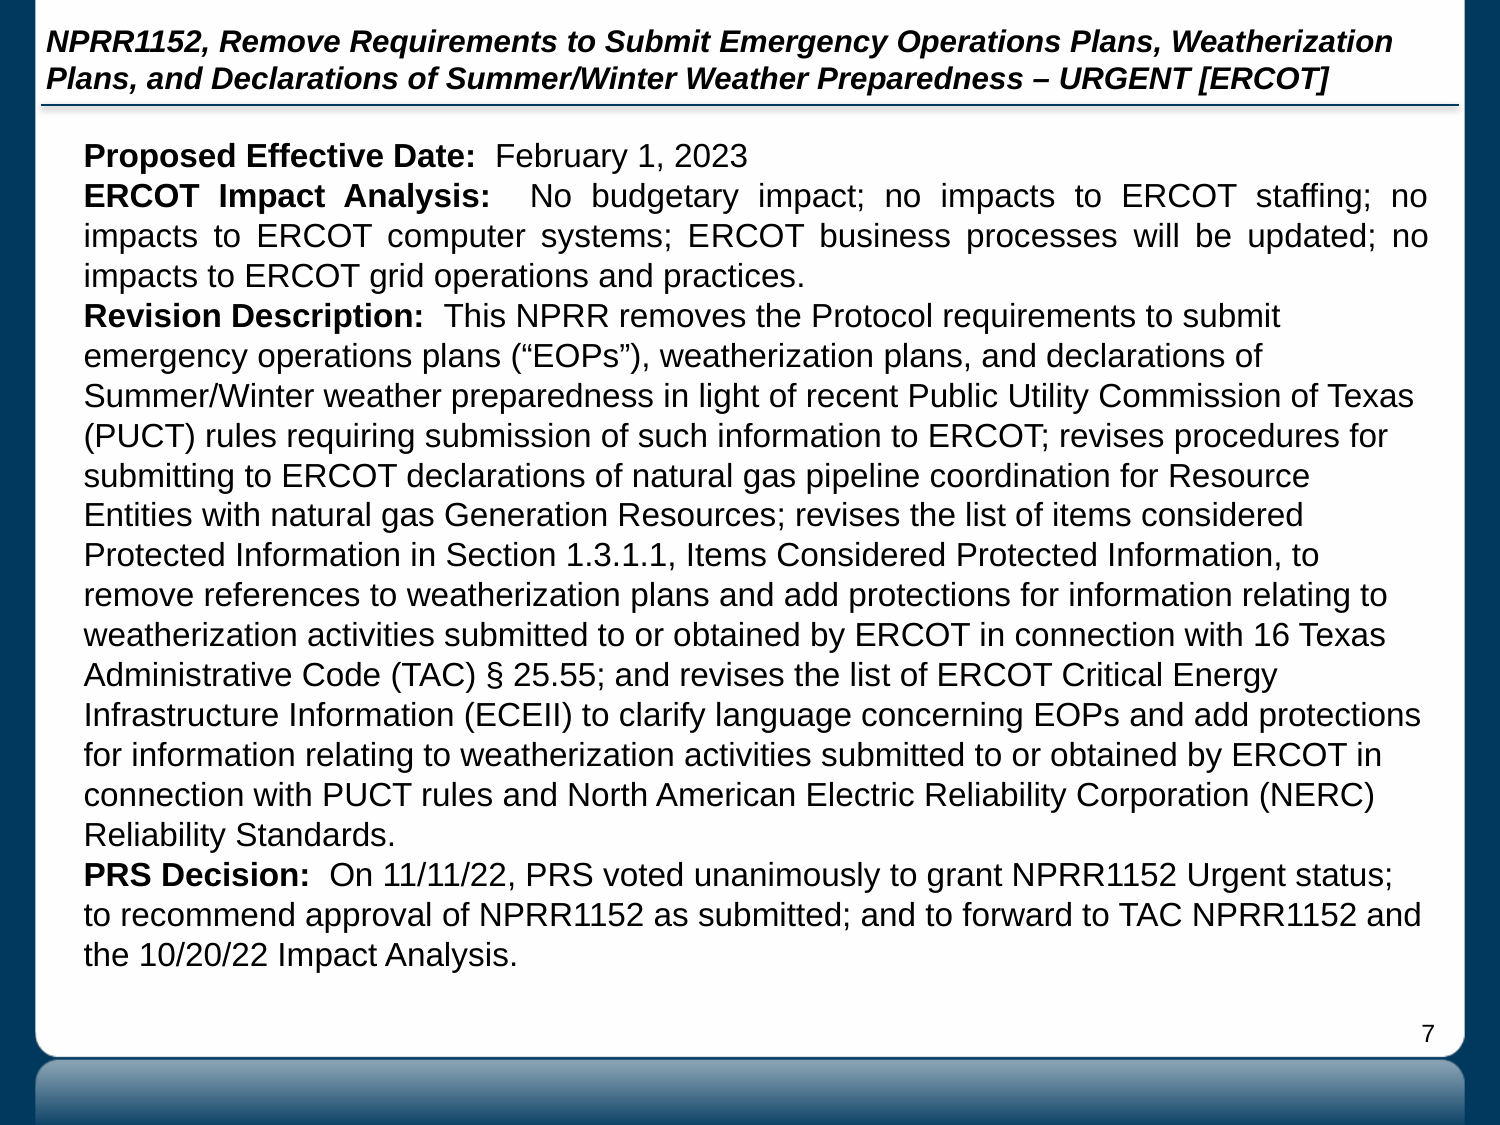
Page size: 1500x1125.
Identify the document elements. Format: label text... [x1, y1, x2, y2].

title NPRR1152, Remove Requirements to Submit Emergency Operations Plans, Weatherization Plans, and Declarations of Summer/Winter Weather Preparedness – URGENT [ERCOT] [31, 20, 1464, 97]
picture [35, 0, 1465, 1125]
text_box Proposed Effective Date: February 1, 2023 ERCOT Impact Analysis: No budgetary impact; no impacts to ERCOT staffing; no impacts to ERCOT computer systems; ERCOT business processes will be updated; no impacts to ERCOT grid operations and practices. Revision Description: This NPRR removes the Protocol requirements to submit emergency operations plans (“EOPs”), weatherization plans, and declarations of Summer/Winter weather preparedness in light of recent Public Utility Commission of Texas (PUCT) rules requiring submission of such information to ERCOT; revises procedures for submitting to ERCOT declarations of natural gas pipeline coordination for Resource Entities with natural gas Generation Resources; revises the list of items considered Protected Information in Section 1.3.1.1, Items Considered Protected Information, to remove references to weatherization plans and add protections for information relating to weatherization activities submitted to or obtained by ERCOT in connection with 16 Texas Administrative Code (TAC) § 25.55; and revises the list of ERCOT Critical Energy Infrastructure Information (ECEII) to clarify language concerning EOPs and add protections for information relating to weatherization activities submitted to or obtained by ERCOT in connection with PUCT rules and North American Electric Reliability Corporation (NERC) Reliability Standards. PRS Decision: On 11/11/22, PRS voted unanimously to grant NPRR1152 Urgent status; to recommend approval of NPRR1152 as submitted; and to forward to TAC NPRR1152 and the 10/20/22 Impact Analysis. [31, 126, 1444, 981]
